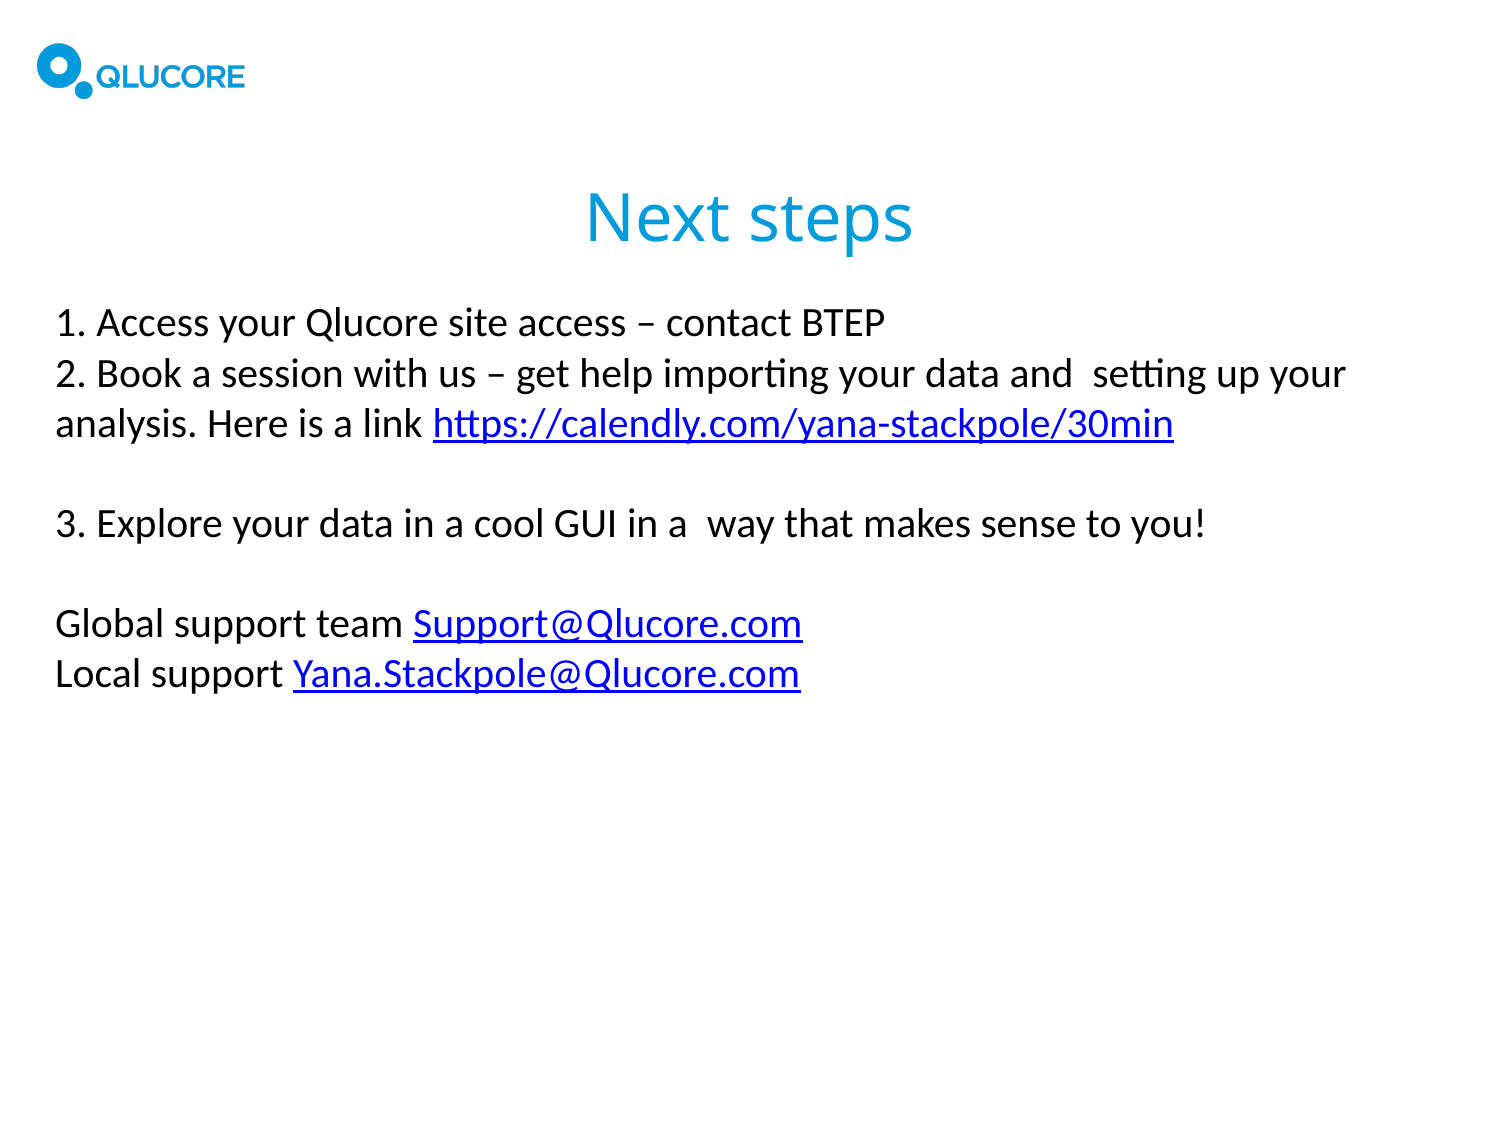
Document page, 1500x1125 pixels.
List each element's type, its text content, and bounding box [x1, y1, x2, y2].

picture [23, 29, 258, 113]
title Next steps [75, 120, 1425, 309]
text_box 1. Access your Qlucore site access – contact BTEP 2. Book a session with us – get help importing your data and setting up your analysis. Here is a link https://calendly.com/yana-stackpole/30min 3. Explore your data in a cool GUI in a way that makes sense to you! Global support team Support@Qlucore.com Local support Yana.Stackpole@Qlucore.com [40, 287, 1457, 803]
